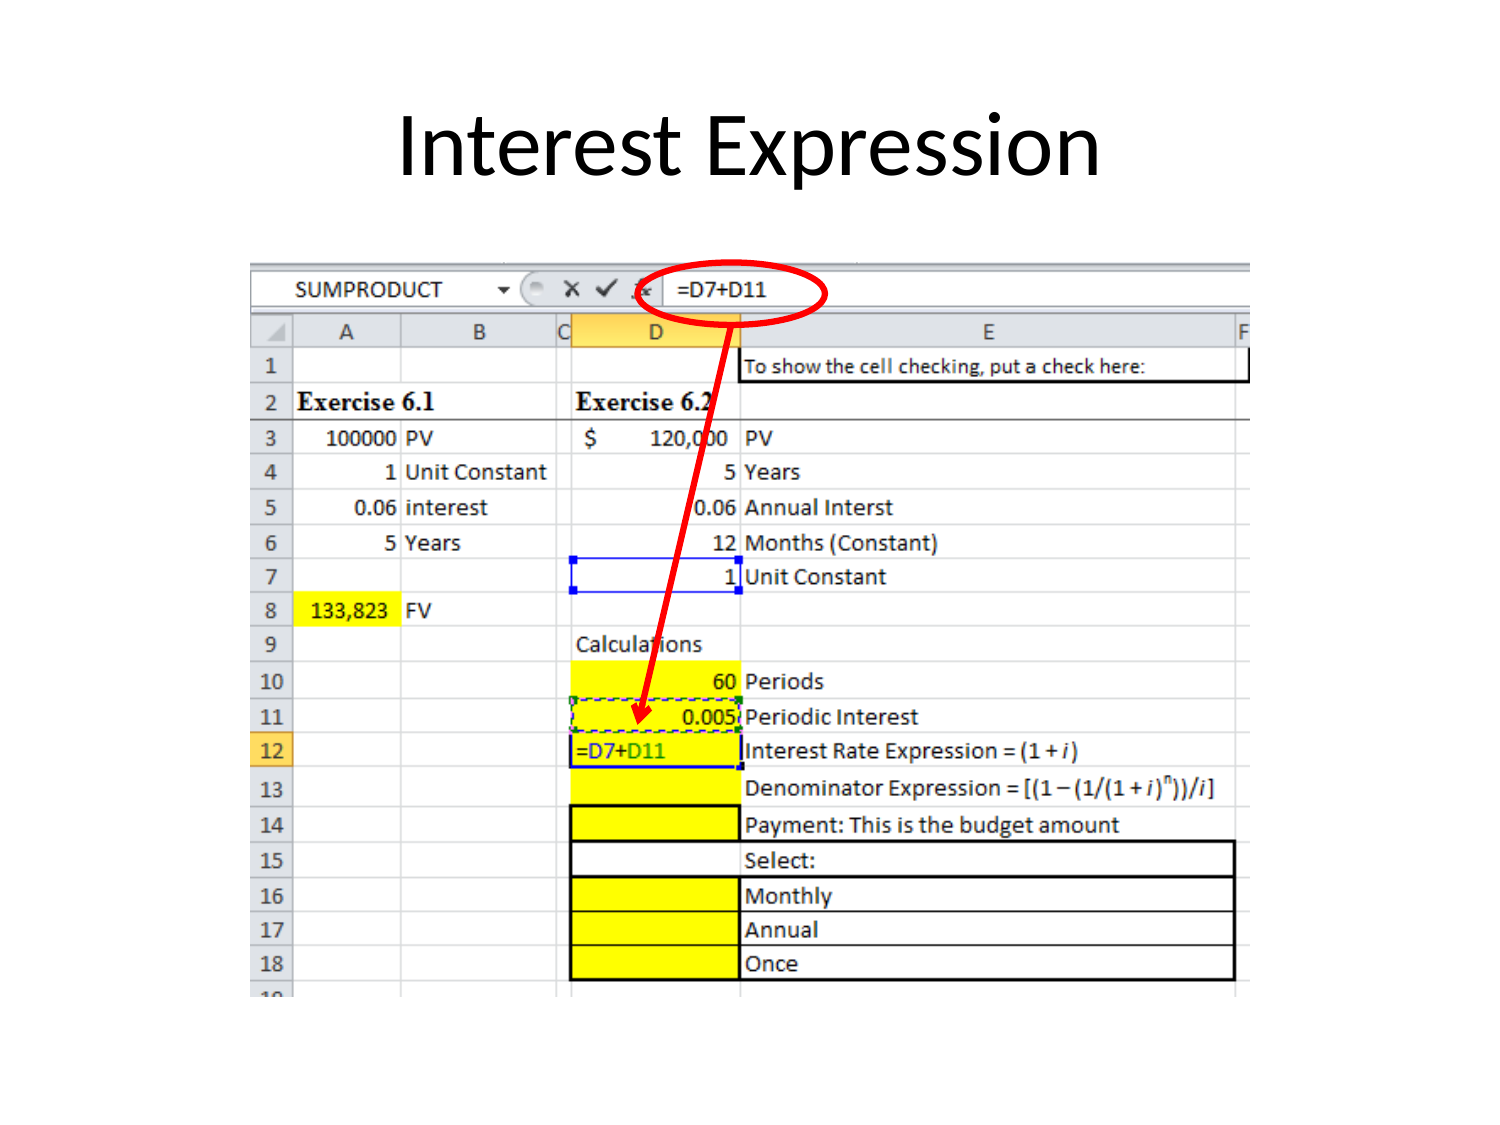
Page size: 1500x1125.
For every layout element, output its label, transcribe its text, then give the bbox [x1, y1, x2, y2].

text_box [637, 324, 732, 726]
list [250, 262, 1250, 997]
title Interest Expression [75, 45, 1425, 233]
